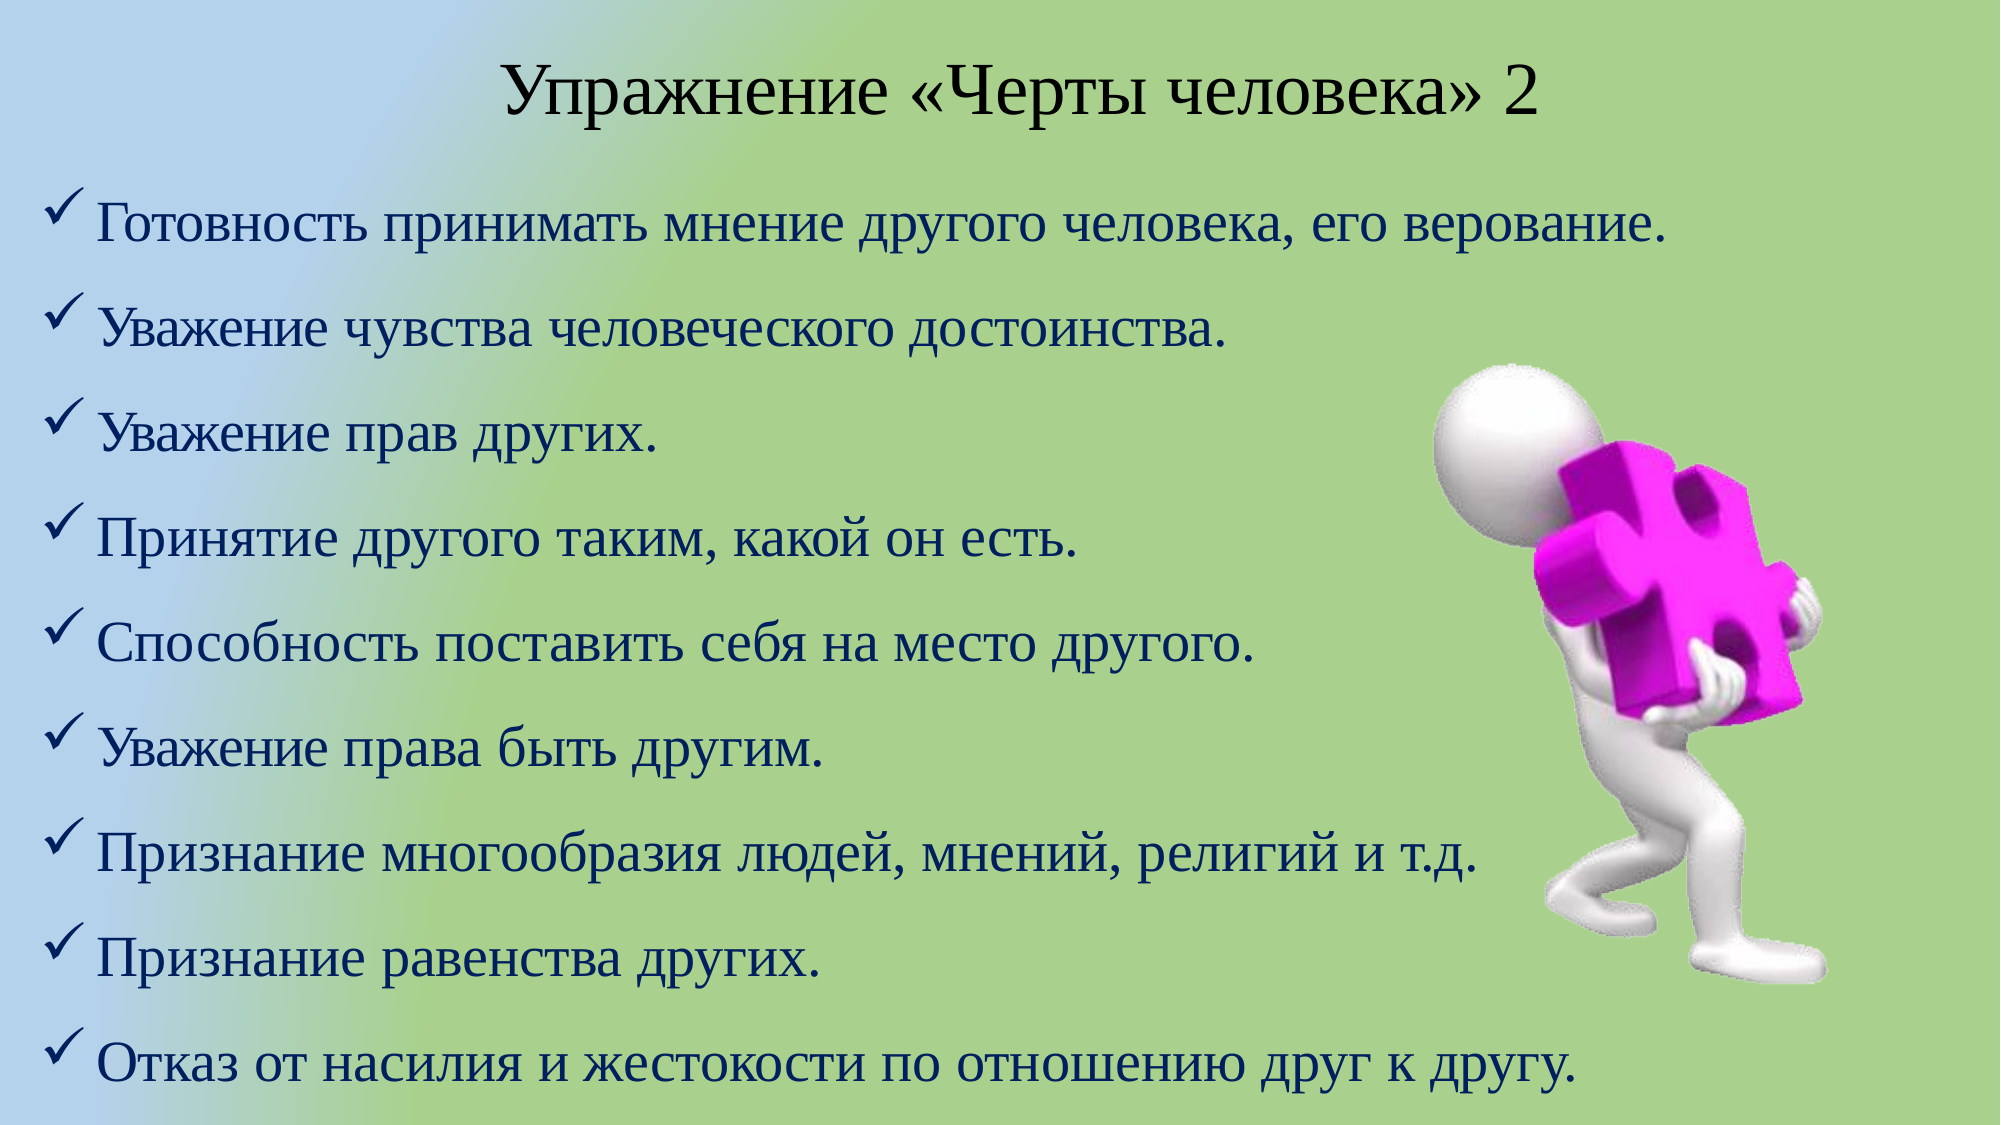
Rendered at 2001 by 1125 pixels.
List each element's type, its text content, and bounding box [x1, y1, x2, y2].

text_box Готовность принимать мнение другого человека, его верование. Уважение чувства человеческого достоинства. Уважение прав других. Принятие другого таким, какой он есть. Способность поставить себя на место другого. Уважение права быть другим. Признание многообразия людей, мнений, религий и т.д. Признание равенства других. Отказ от насилия и жестокости по отношению друг к другу. [37, 146, 1684, 1094]
title Упражнение «Черты человека» 2 [496, 37, 1550, 228]
picture [0, 0, 2000, 1125]
